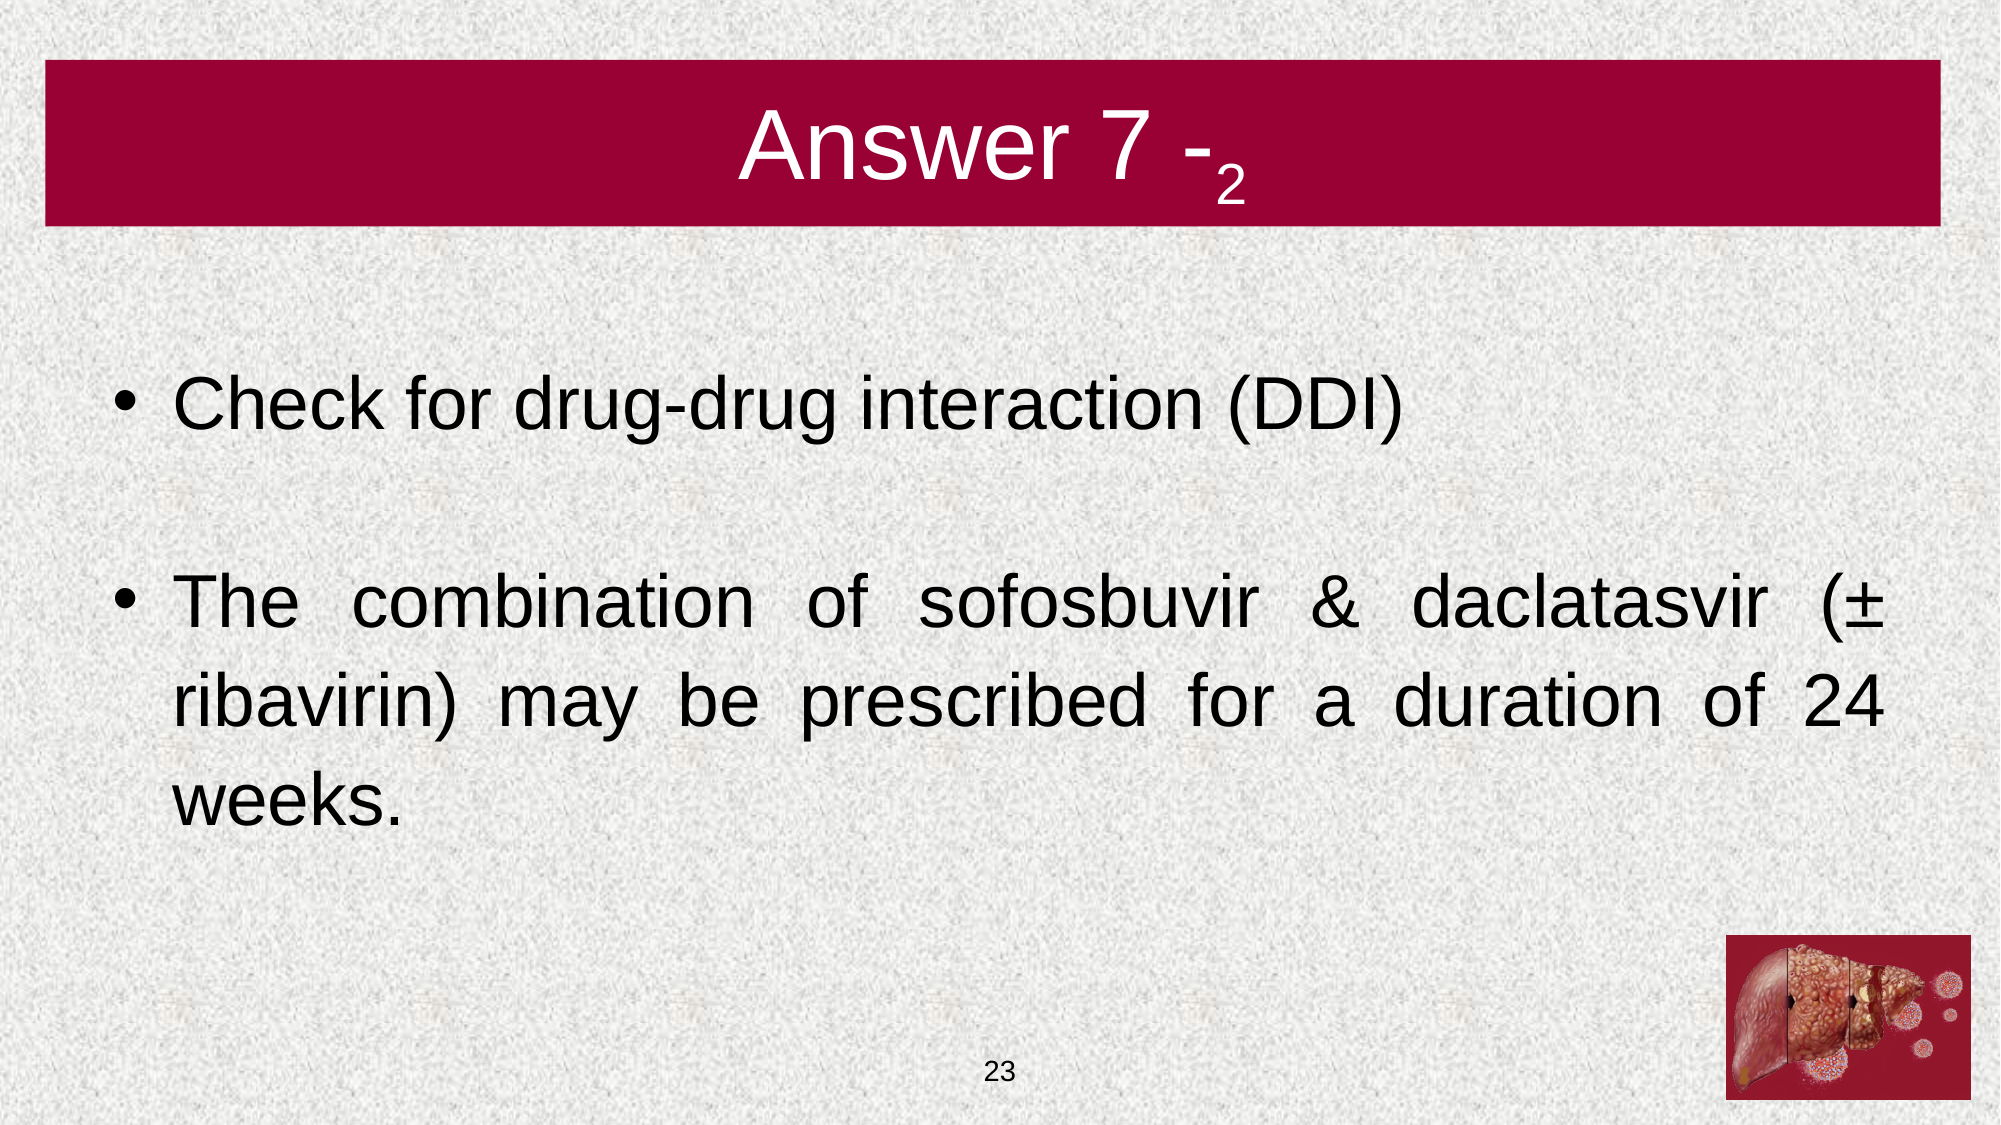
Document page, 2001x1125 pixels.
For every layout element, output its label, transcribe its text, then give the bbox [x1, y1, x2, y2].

picture [0, 0, 2001, 1125]
slide_number 23 [774, 1039, 1225, 1100]
title Answer 7 -2 [45, 59, 1941, 227]
list Check for drug-drug interaction (DDI) The combination of sofosbuvir & daclatasvir (± ribavirin) may be prescribed for a duration of 24 weeks. [97, 338, 1903, 859]
